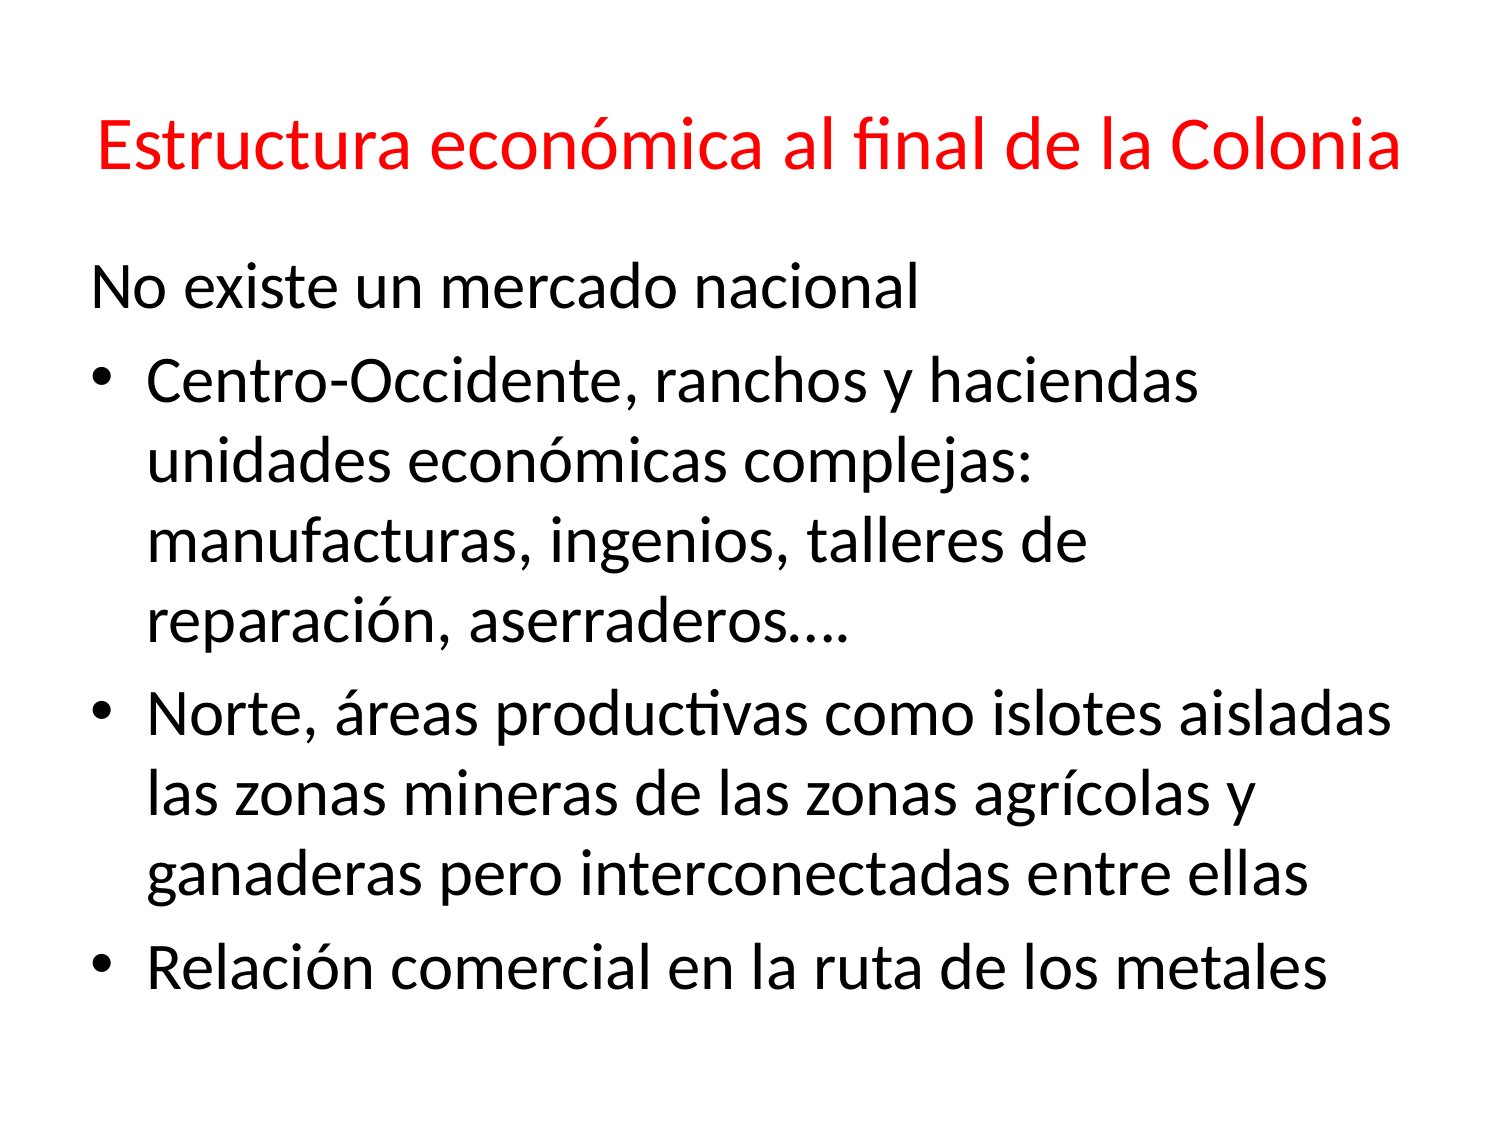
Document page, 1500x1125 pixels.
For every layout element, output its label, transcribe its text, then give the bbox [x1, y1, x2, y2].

list No existe un mercado nacional Centro-Occidente, ranchos y haciendas unidades económicas complejas: manufacturas, ingenios, talleres de reparación, aserraderos…. Norte, áreas productivas como islotes aisladas las zonas mineras de las zonas agrícolas y ganaderas pero interconectadas entre ellas Relación comercial en la ruta de los metales [74, 234, 1426, 1044]
title Estructura económica al final de la Colonia [74, 44, 1426, 233]
